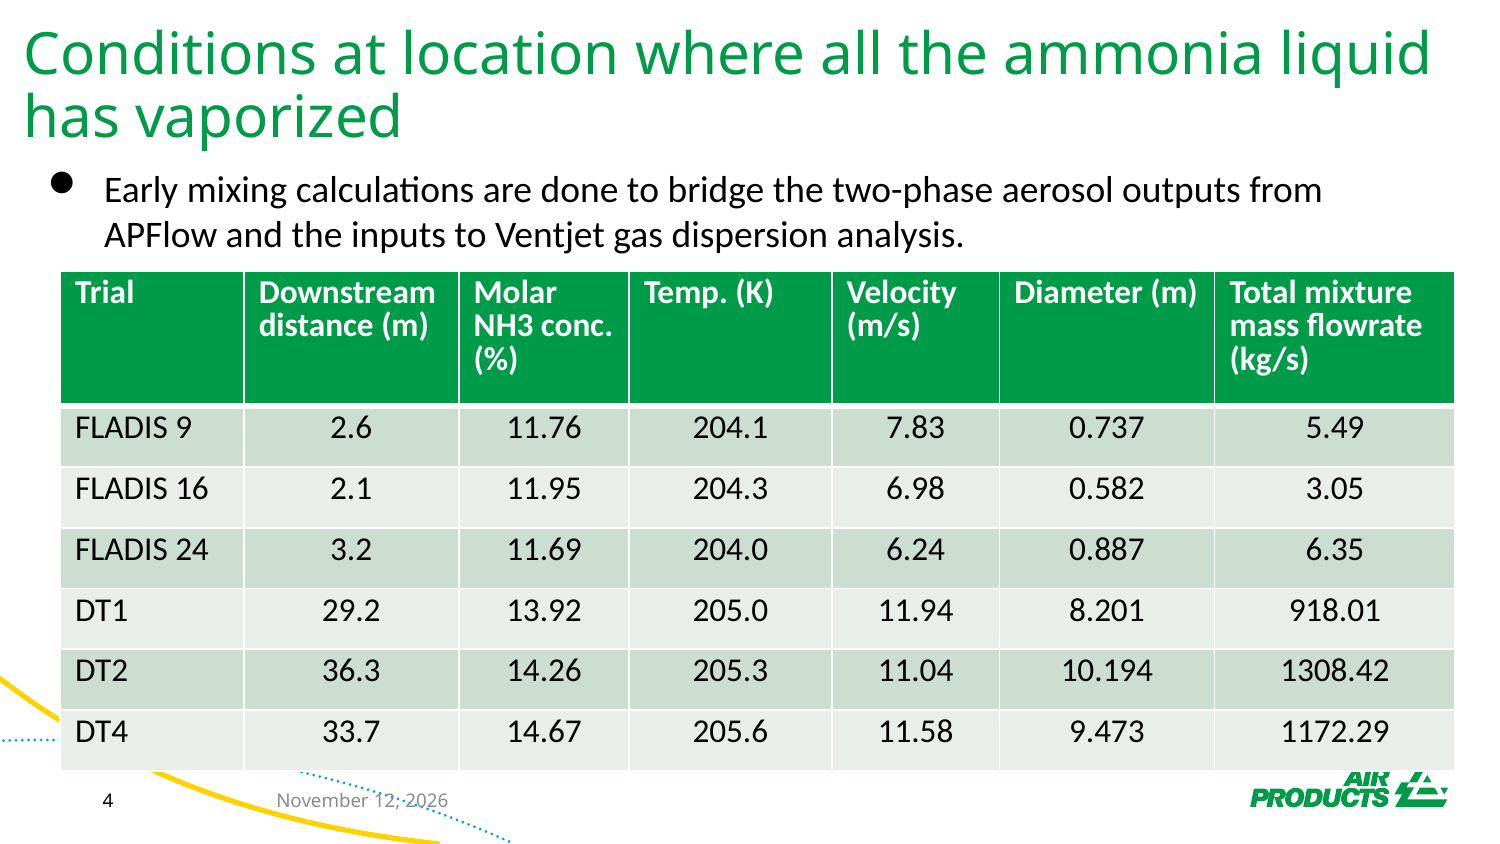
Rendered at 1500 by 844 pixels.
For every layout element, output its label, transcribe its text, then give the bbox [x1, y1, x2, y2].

slide_number 4 [87, 772, 331, 832]
table_cell 1308.42 [1215, 650, 1454, 709]
table_cell 33.7 [245, 711, 458, 770]
table_cell 6.98 [833, 468, 999, 527]
text_box Early mixing calculations are done to bridge the two-phase aerosol outputs from APFlow and the inputs to Ventjet gas dispersion analysis. [33, 157, 1415, 263]
table_header Velocity (m/s) [833, 272, 999, 403]
table_header Trial [61, 272, 243, 403]
table_header Diameter (m) [1000, 272, 1214, 403]
table_cell 11.95 [460, 468, 628, 527]
table_cell 13.92 [460, 589, 628, 648]
table_cell 29.2 [245, 589, 458, 648]
table_cell 14.26 [460, 650, 628, 709]
table_cell DT2 [61, 650, 243, 709]
table_cell 2.6 [245, 409, 458, 466]
table_cell 2.1 [245, 468, 458, 527]
table_cell 205.3 [630, 650, 831, 709]
table_cell 11.69 [460, 529, 628, 588]
table_cell 3.05 [1215, 468, 1454, 527]
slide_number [331, 772, 510, 832]
table_cell 0.582 [1000, 468, 1214, 527]
table_cell 0.887 [1000, 529, 1214, 588]
table_cell 10.194 [1000, 650, 1214, 709]
table_cell 36.3 [245, 650, 458, 709]
table_cell 5.49 [1215, 409, 1454, 466]
table_cell 9.473 [1000, 711, 1214, 770]
table_cell 204.0 [630, 529, 831, 588]
table_cell DT4 [61, 711, 243, 770]
table_cell 6.24 [833, 529, 999, 588]
table_cell 11.04 [833, 650, 999, 709]
table_cell FLADIS 24 [61, 529, 243, 588]
table_cell 11.94 [833, 589, 999, 648]
table_cell DT1 [61, 589, 243, 648]
table_cell 204.1 [630, 409, 831, 466]
table_header Downstream distance (m) [245, 272, 458, 403]
table_cell FLADIS 9 [61, 409, 243, 466]
table_cell 205.6 [630, 711, 831, 770]
table_cell 7.83 [833, 409, 999, 466]
table_cell 1172.29 [1215, 711, 1454, 770]
table_cell 8.201 [1000, 589, 1214, 648]
table_cell FLADIS 16 [61, 468, 243, 527]
table_header Temp. (K) [630, 272, 831, 403]
table_cell 0.737 [1000, 409, 1214, 466]
table_cell 918.01 [1215, 589, 1454, 648]
table_header Molar NH3 conc. (%) [460, 272, 628, 403]
table_cell 14.67 [460, 711, 628, 770]
table_cell 6.35 [1215, 529, 1454, 588]
title Conditions at location where all the ammonia liquid has vaporized [15, 0, 1500, 159]
table_cell 205.0 [630, 589, 831, 648]
table_cell 11.58 [833, 711, 999, 770]
table_cell 11.76 [460, 409, 628, 466]
table_cell 204.3 [630, 468, 831, 527]
table_cell 3.2 [245, 529, 458, 588]
table_header Total mixture mass flowrate (kg/s) [1215, 272, 1454, 403]
